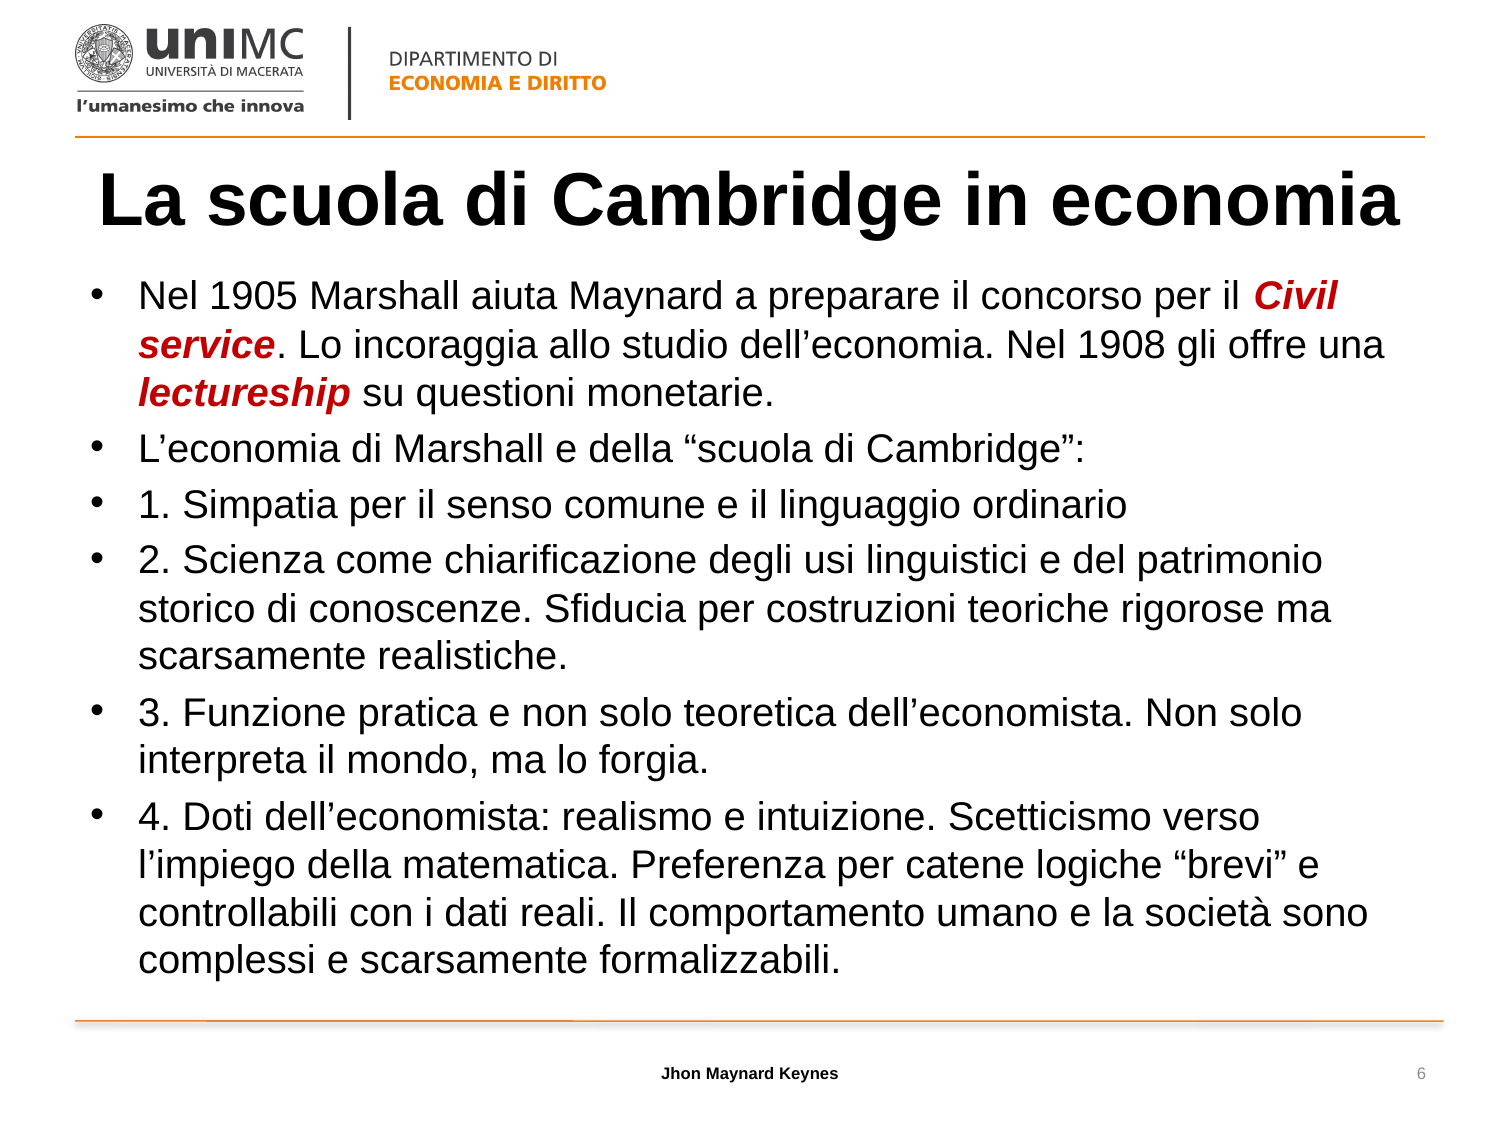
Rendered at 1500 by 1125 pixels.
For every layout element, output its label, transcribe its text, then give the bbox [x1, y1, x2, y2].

slide_number 6 [1091, 1042, 1442, 1103]
footer Jhon Maynard Keynes [512, 1042, 988, 1103]
picture [75, 24, 1425, 138]
list Nel 1905 Marshall aiuta Maynard a preparare il concorso per il Civil service. Lo incoraggia allo studio dell’economia. Nel 1908 gli offre una lectureship su questioni monetarie. L’economia di Marshall e della “scuola di Cambridge”: 1. Simpatia per il senso comune e il linguaggio ordinario 2. Scienza come chiarificazione degli usi linguistici e del patrimonio storico di conoscenze. Sfiducia per costruzioni teoriche rigorose ma scarsamente realistiche. 3. Funzione pratica e non solo teoretica dell’economista. Non solo interpreta il mondo, ma lo forgia. 4. Doti dell’economista: realismo e intuizione. Scetticismo verso l’impiego della matematica. Preferenza per catene logiche “brevi” e controllabili con i dati reali. Il comportamento umano e la società sono complessi e scarsamente formalizzabili. [75, 262, 1425, 1005]
title La scuola di Cambridge in economia [75, 149, 1425, 241]
